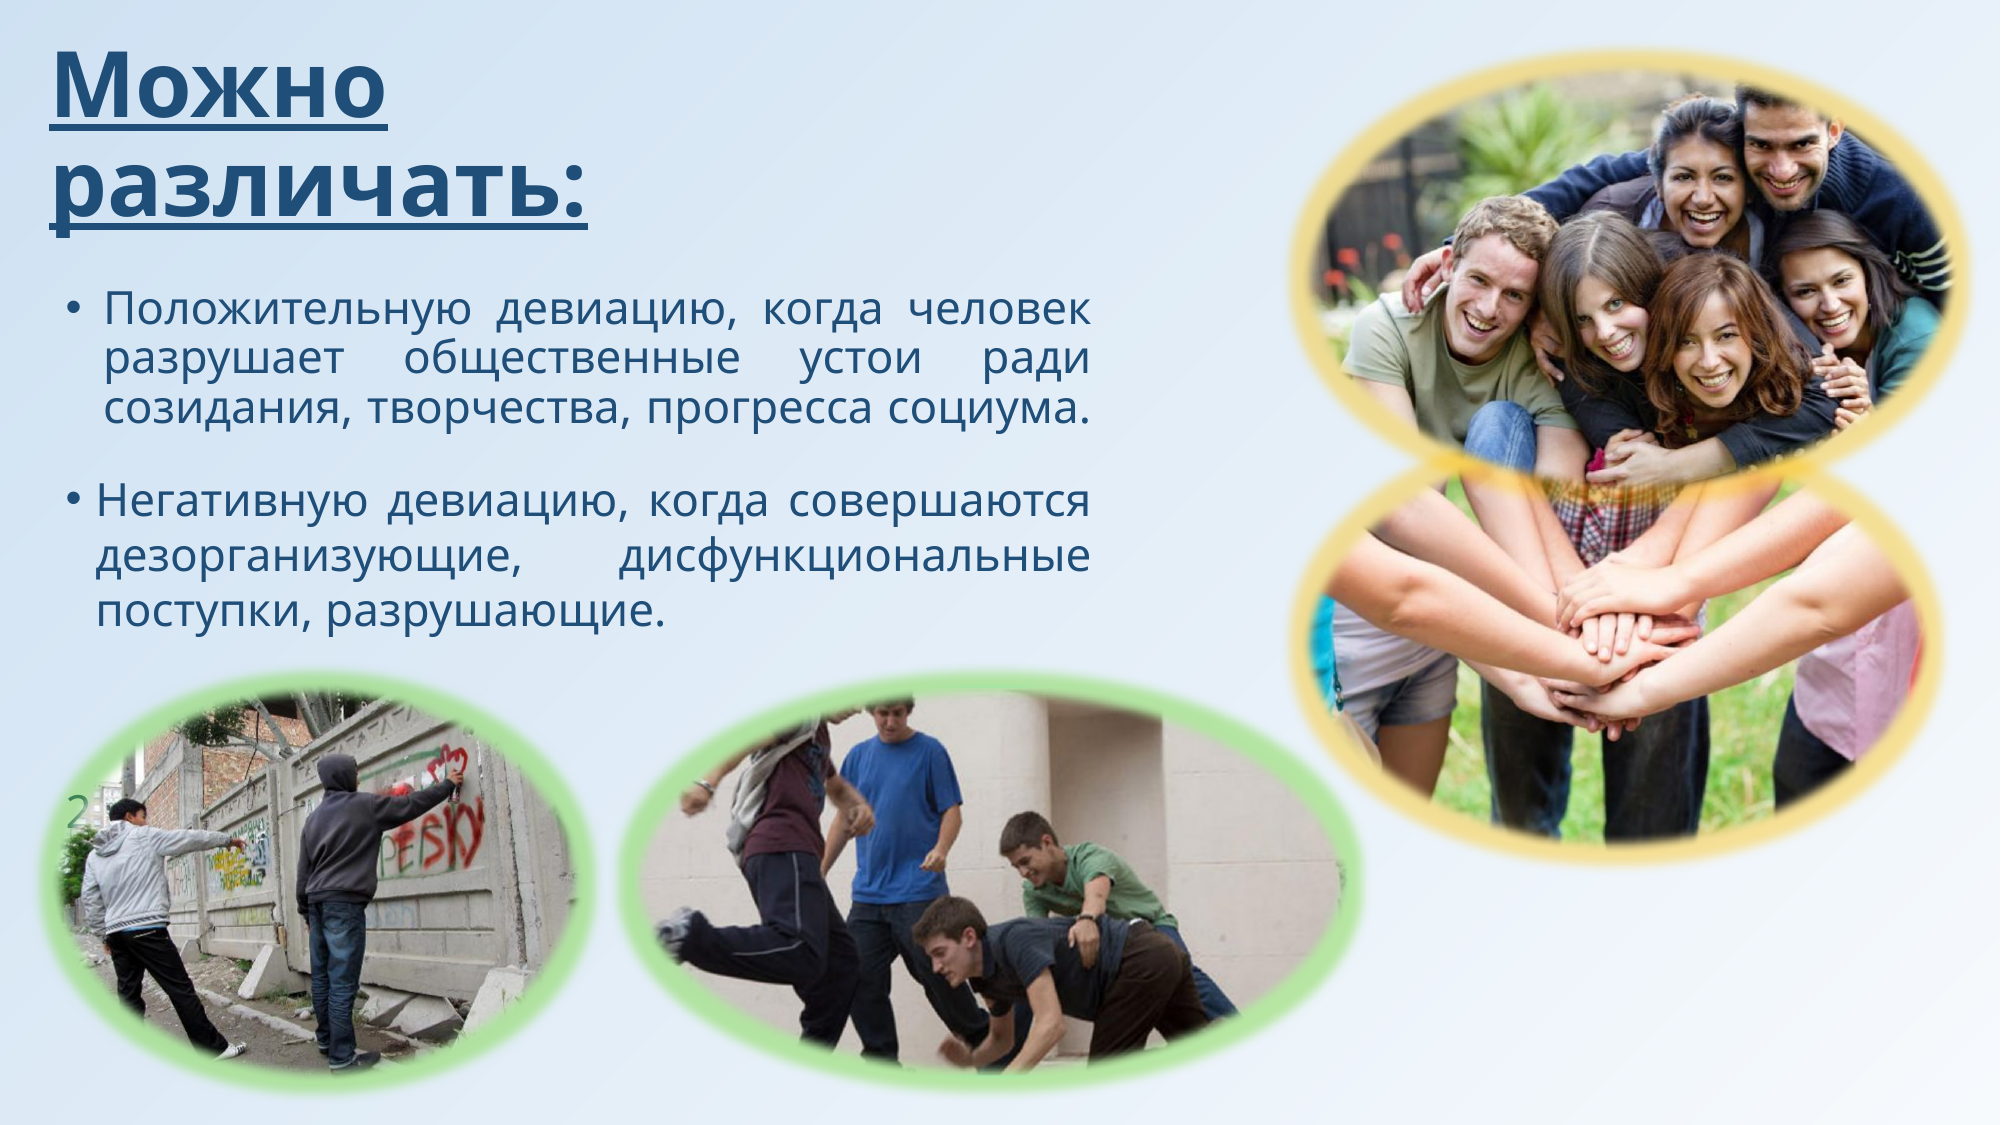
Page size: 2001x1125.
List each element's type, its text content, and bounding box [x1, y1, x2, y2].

picture [628, 60, 1959, 1081]
list Положительную девиацию, когда человек разрушает общественные устои ради созидания, творчества, прогресса социума. Негативную девиацию, когда совершаются дезорганизующие, дисфункциональные поступки, разрушающие. 22 [50, 277, 1107, 904]
title Можно различать: [34, 0, 858, 278]
picture [50, 682, 585, 1083]
